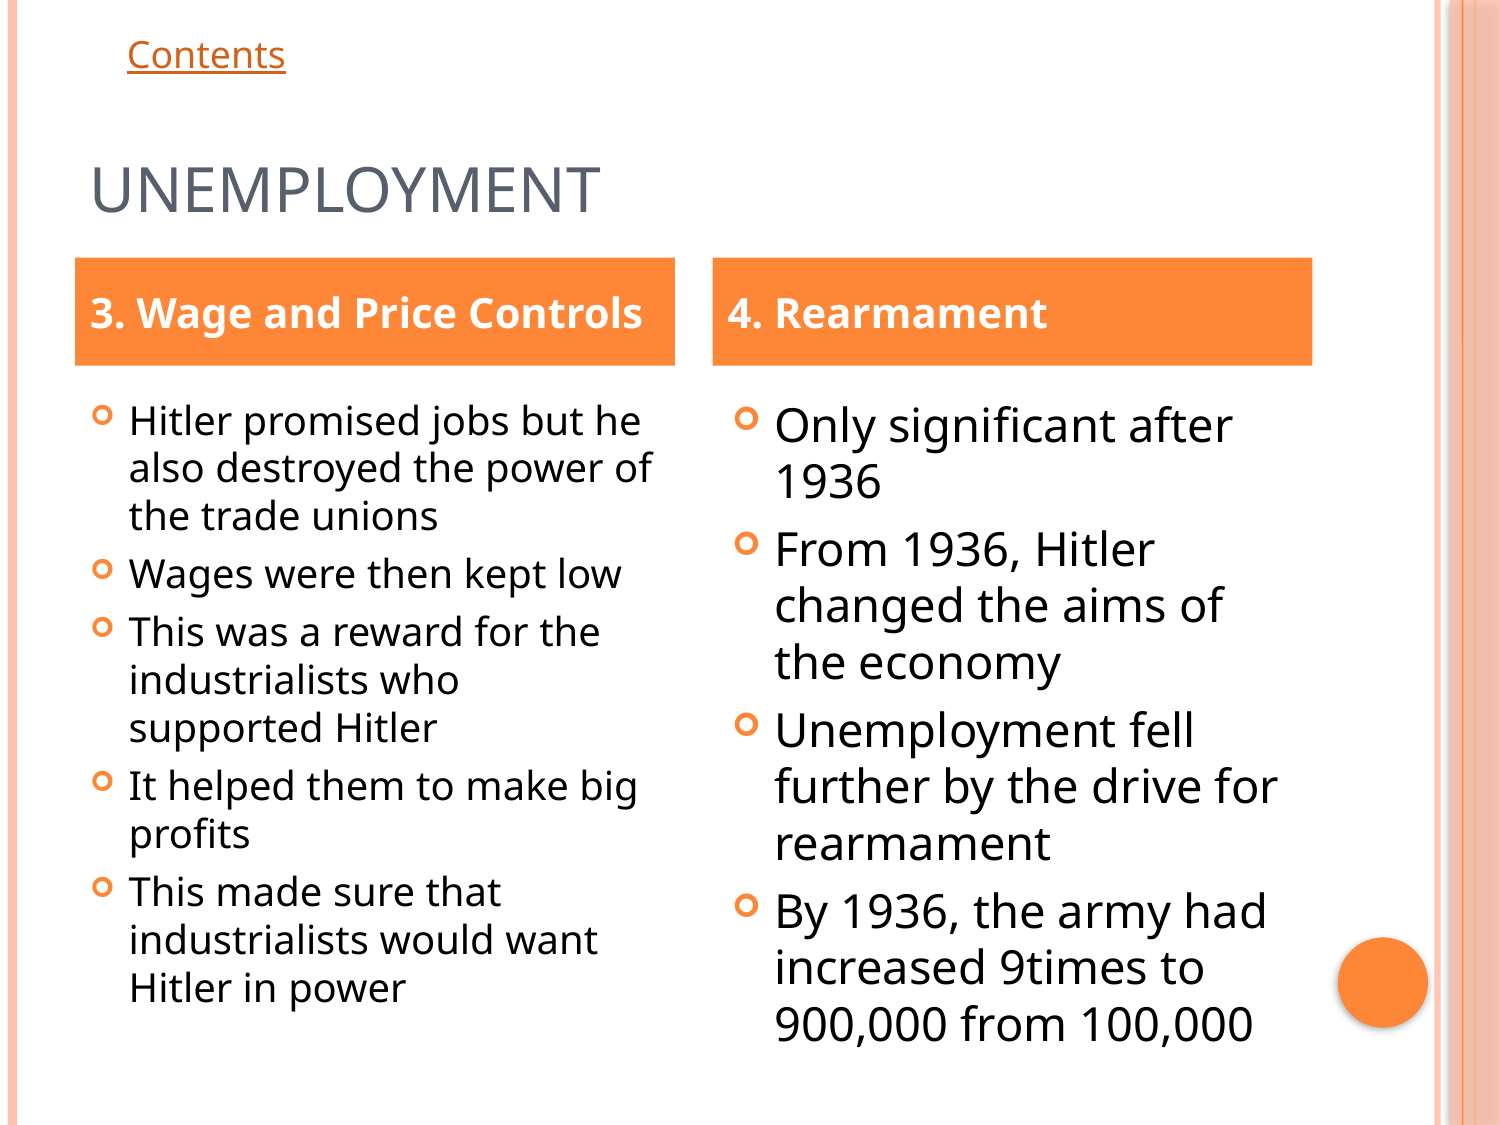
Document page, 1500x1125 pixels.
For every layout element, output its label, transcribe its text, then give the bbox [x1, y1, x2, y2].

list 4. Rearmament [712, 257, 1313, 366]
list 3. Wage and Price Controls [74, 257, 676, 366]
list Hitler promised jobs but he also destroyed the power of the trade unions Wages were then kept low This was a reward for the industrialists who supported Hitler It helped them to make big profits This made sure that industrialists would want Hitler in power [74, 387, 676, 1026]
title Unemployment [75, 44, 1313, 233]
list Only significant after 1936 From 1936, Hitler changed the aims of the economy Unemployment fell further by the drive for rearmament By 1936, the army had increased 9times to 900,000 from 100,000 [716, 387, 1318, 1067]
